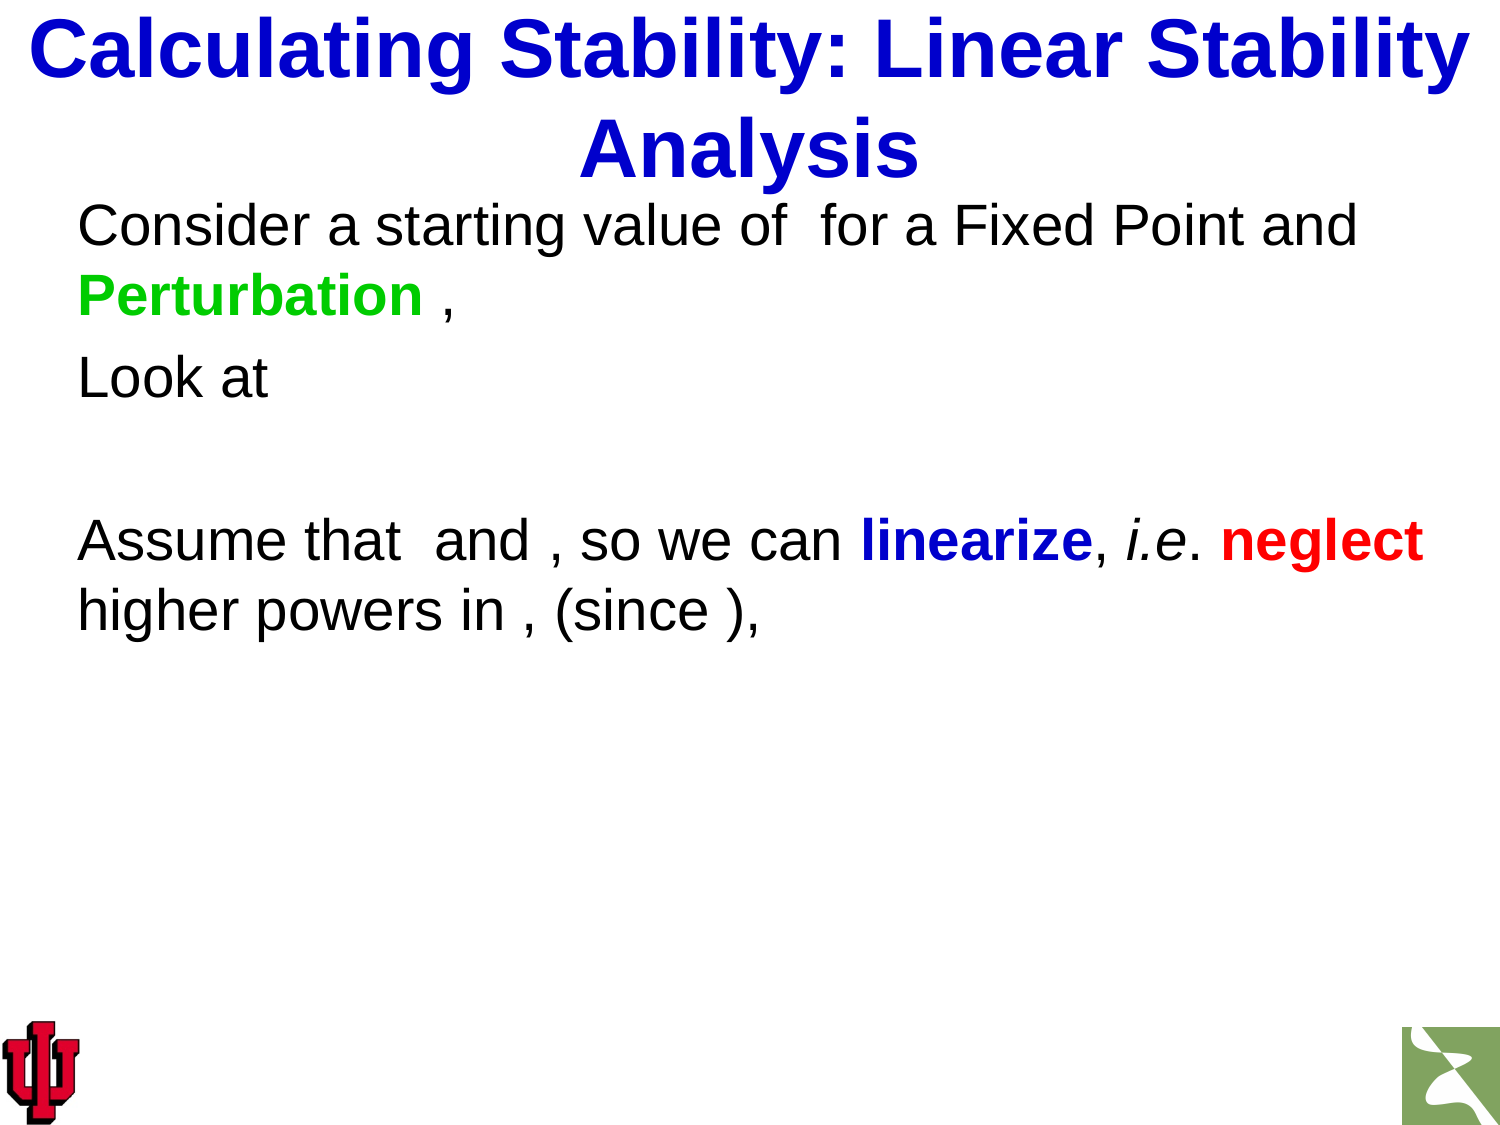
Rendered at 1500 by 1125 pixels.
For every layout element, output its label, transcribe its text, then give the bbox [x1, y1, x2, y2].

title Calculating Stability: Linear Stability Analysis [0, 0, 1500, 188]
picture [0, 1020, 80, 1125]
picture [1402, 1027, 1500, 1125]
